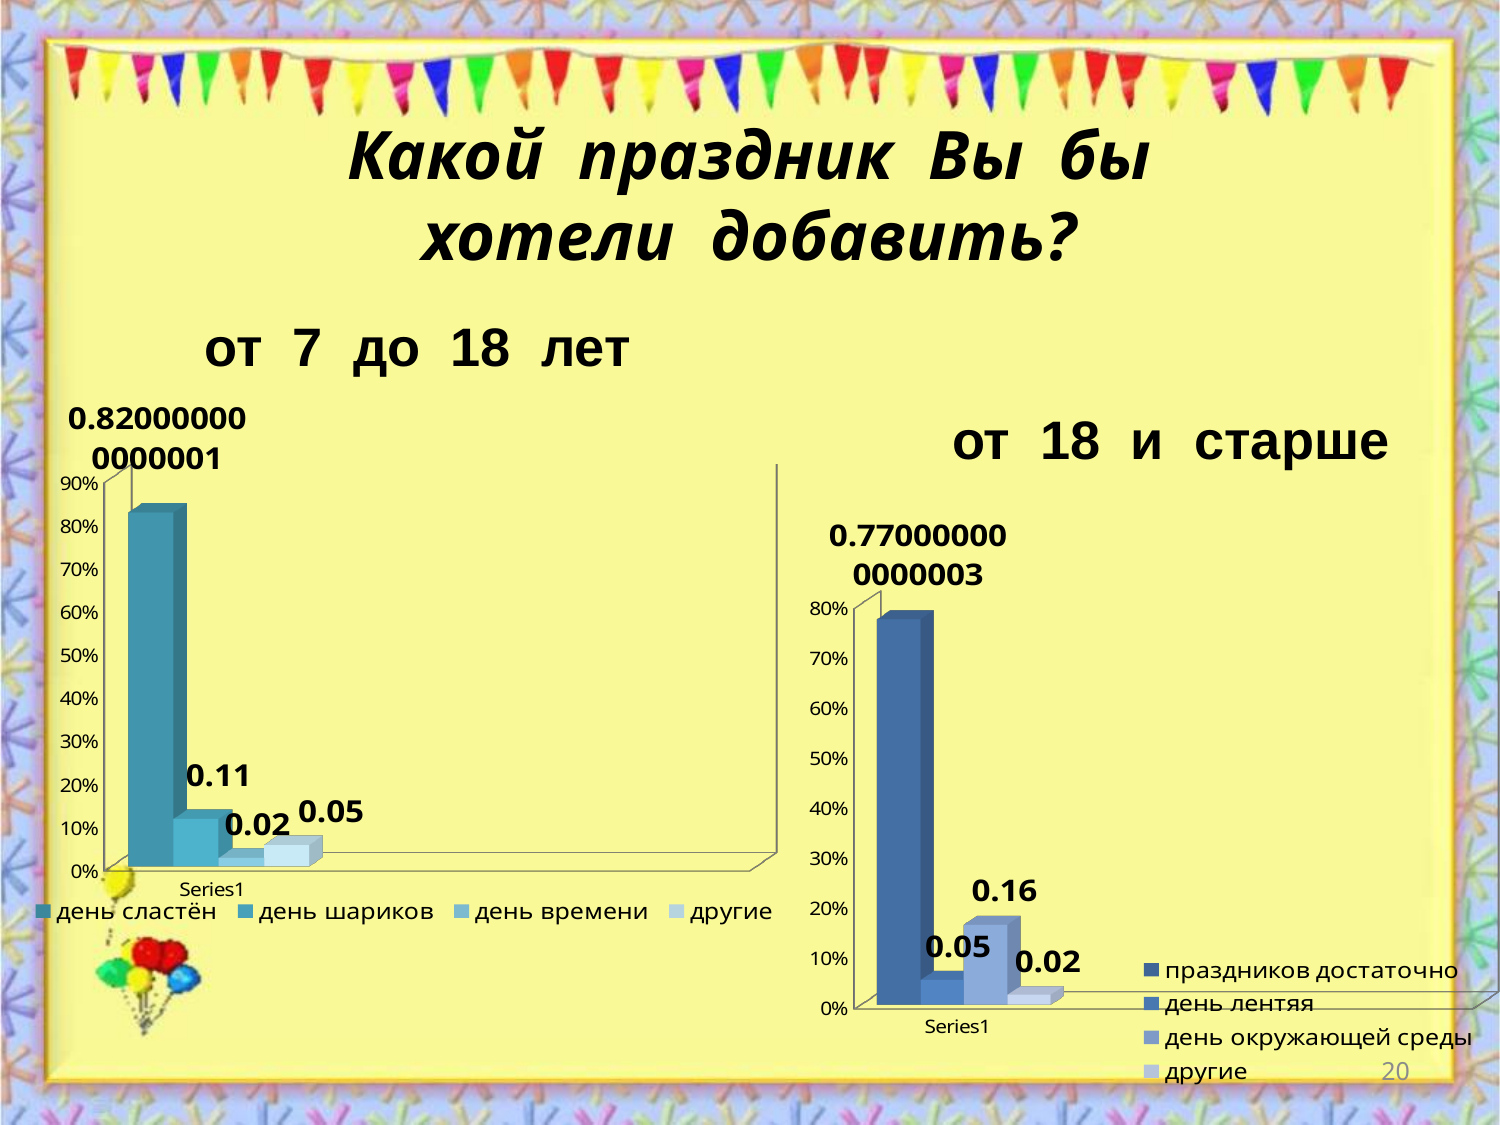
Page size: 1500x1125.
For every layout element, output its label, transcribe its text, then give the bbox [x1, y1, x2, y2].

slide_number 20 [1074, 1098, 1425, 1103]
picture [0, 1, 1500, 1125]
title Какой праздник Вы бы хотели добавить? [34, 105, 1466, 282]
text_box от 7 до 18 лет [189, 304, 647, 385]
chart [23, 398, 1500, 1091]
text_box от 18 и старше [937, 398, 1407, 479]
